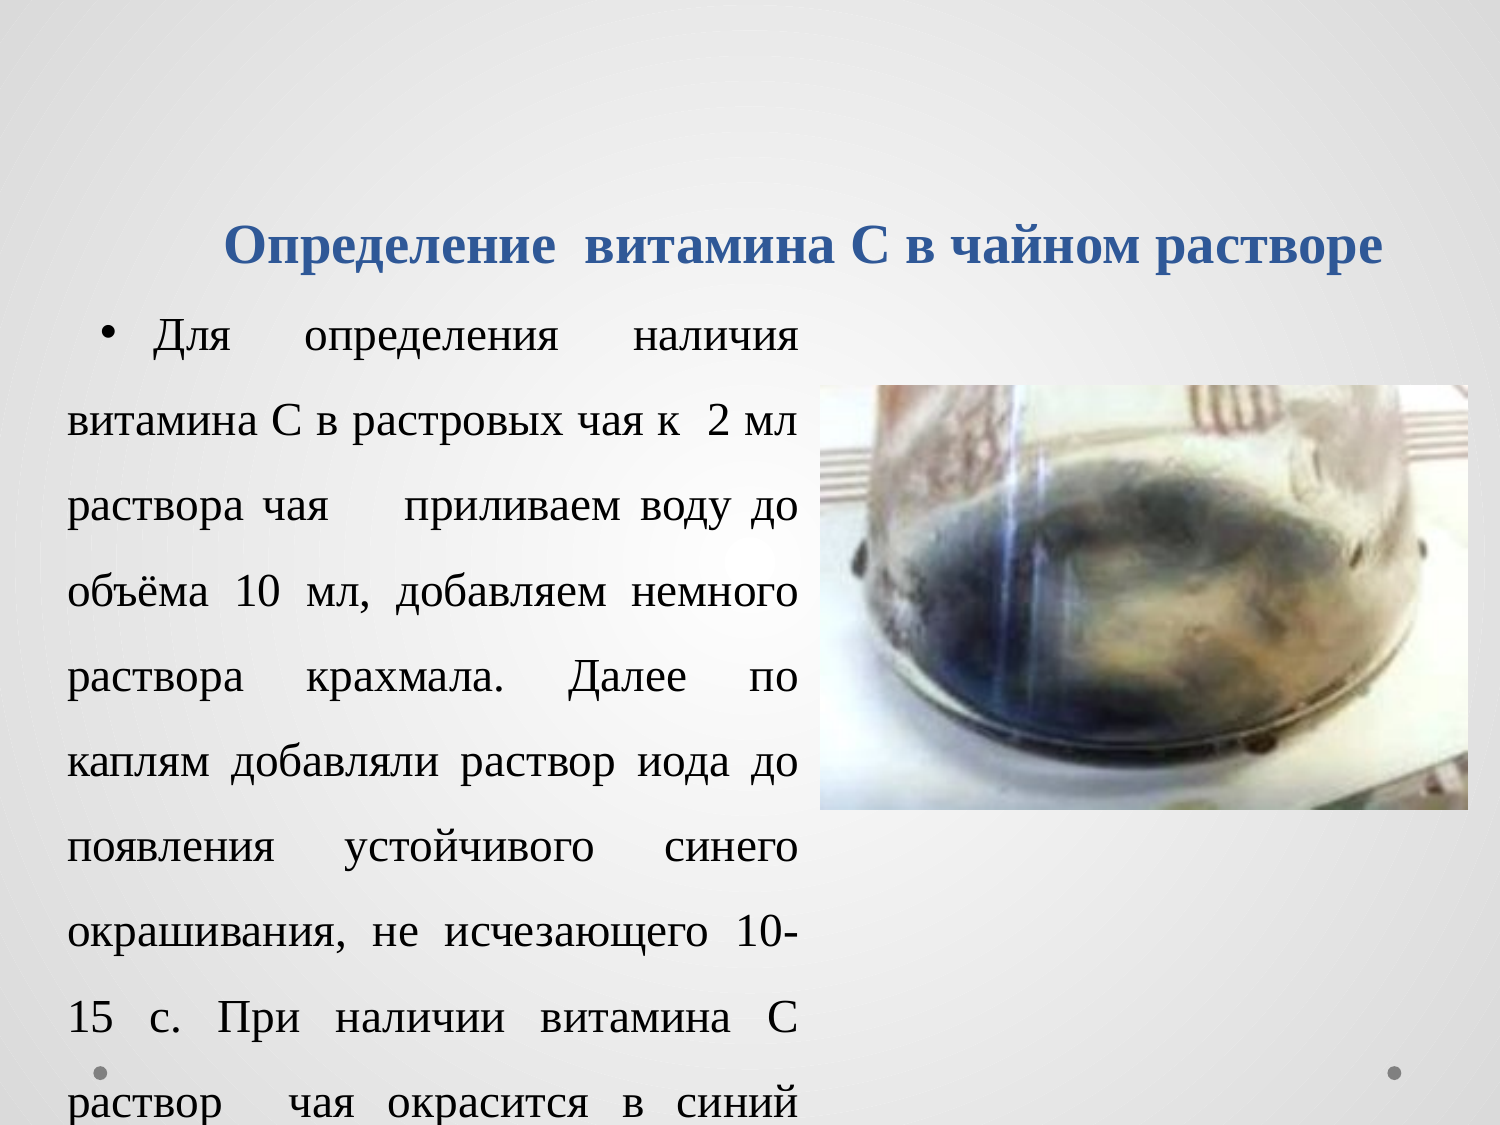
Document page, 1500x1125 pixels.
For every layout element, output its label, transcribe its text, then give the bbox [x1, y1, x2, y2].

title Определение витамина С в чайном растворе [159, 196, 1447, 350]
picture [820, 385, 1468, 810]
list Для определения наличия витамина С в растровых чая к 2 мл раствора чая приливаем воду до объёма 10 мл, добавляем немного раствора крахмала. Далее по каплям добавляли раствор иода до появления устойчивого синего окрашивания, не исчезающего 10-15 с. При наличии витамина С раствор чая окрасится в синий цвет. [0, 267, 815, 1125]
